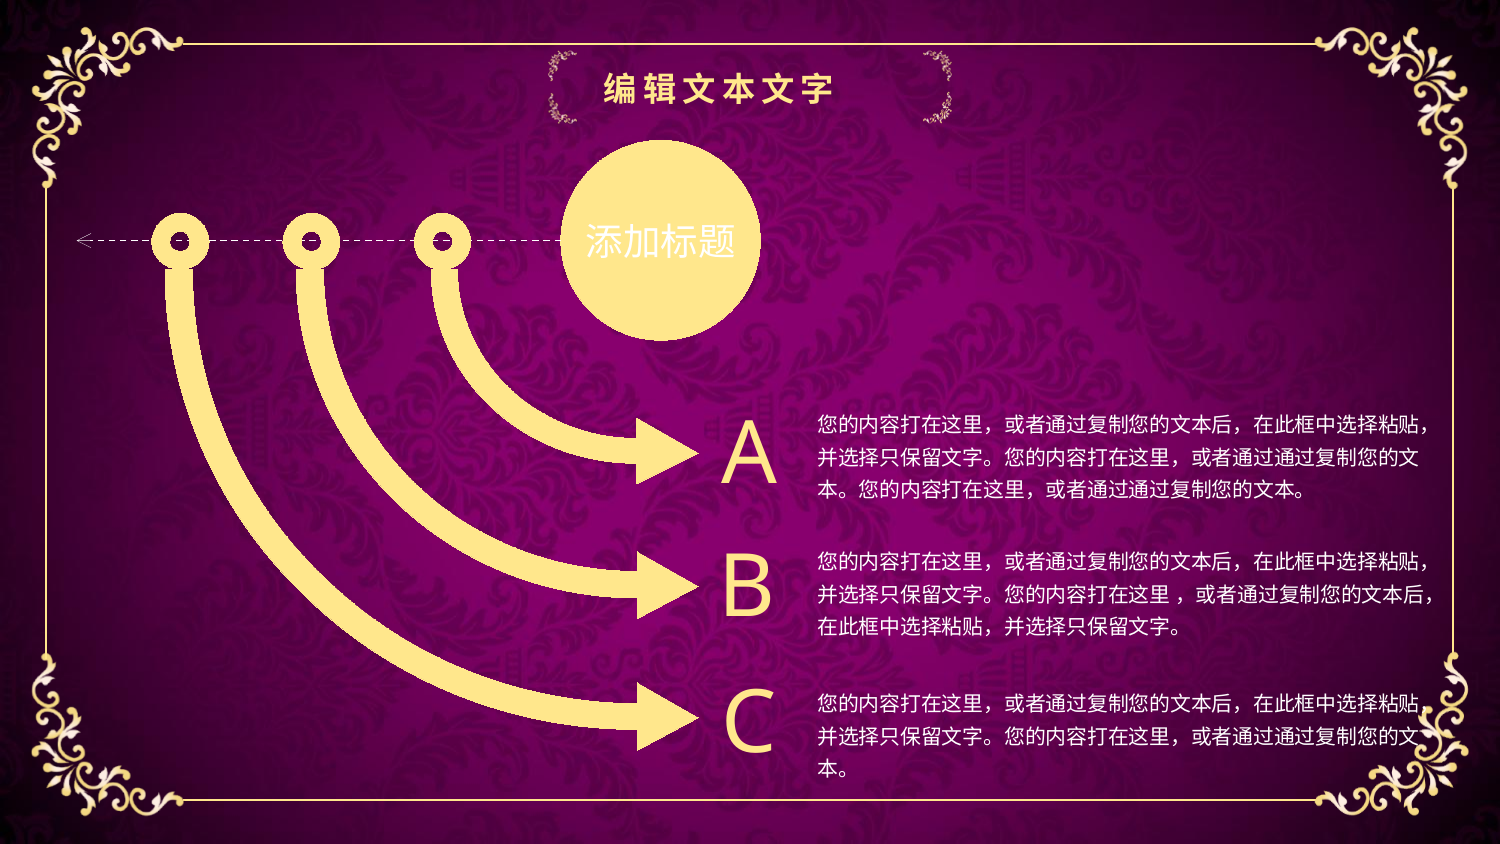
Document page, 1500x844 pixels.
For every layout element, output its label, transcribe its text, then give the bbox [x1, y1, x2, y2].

text_box 您的内容打在这里，或者通过复制您的文本后，在此框中选择粘贴，并选择只保留文字。您的内容打在这里，或者通过通过复制您的文本。 [805, 677, 1439, 787]
text_box 编辑文本文字 [588, 61, 911, 116]
text_box [282, 213, 340, 269]
text_box [431, 269, 699, 484]
text_box [414, 213, 471, 269]
picture [0, 0, 1500, 844]
text_box A [710, 390, 790, 507]
text_box 您的内容打在这里，或者通过复制您的文本后，在此框中选择粘贴，并选择只保留文字。您的内容打在这里 ，或者通过复制您的文本后，在此框中选择粘贴，并选择只保留文字。 [805, 535, 1439, 645]
text_box 添加标题 [560, 140, 761, 341]
text_box B [706, 522, 787, 640]
text_box [296, 269, 699, 619]
text_box 您的内容打在这里，或者通过复制您的文本后，在此框中选择粘贴，并选择只保留文字。您的内容打在这里，或者通过通过复制您的文本。您的内容打在这里，或者通过通过复制您的文本。 [805, 398, 1439, 508]
text_box [165, 269, 699, 751]
text_box C [709, 659, 788, 776]
text_box [151, 213, 210, 269]
text_box [76, 233, 94, 248]
